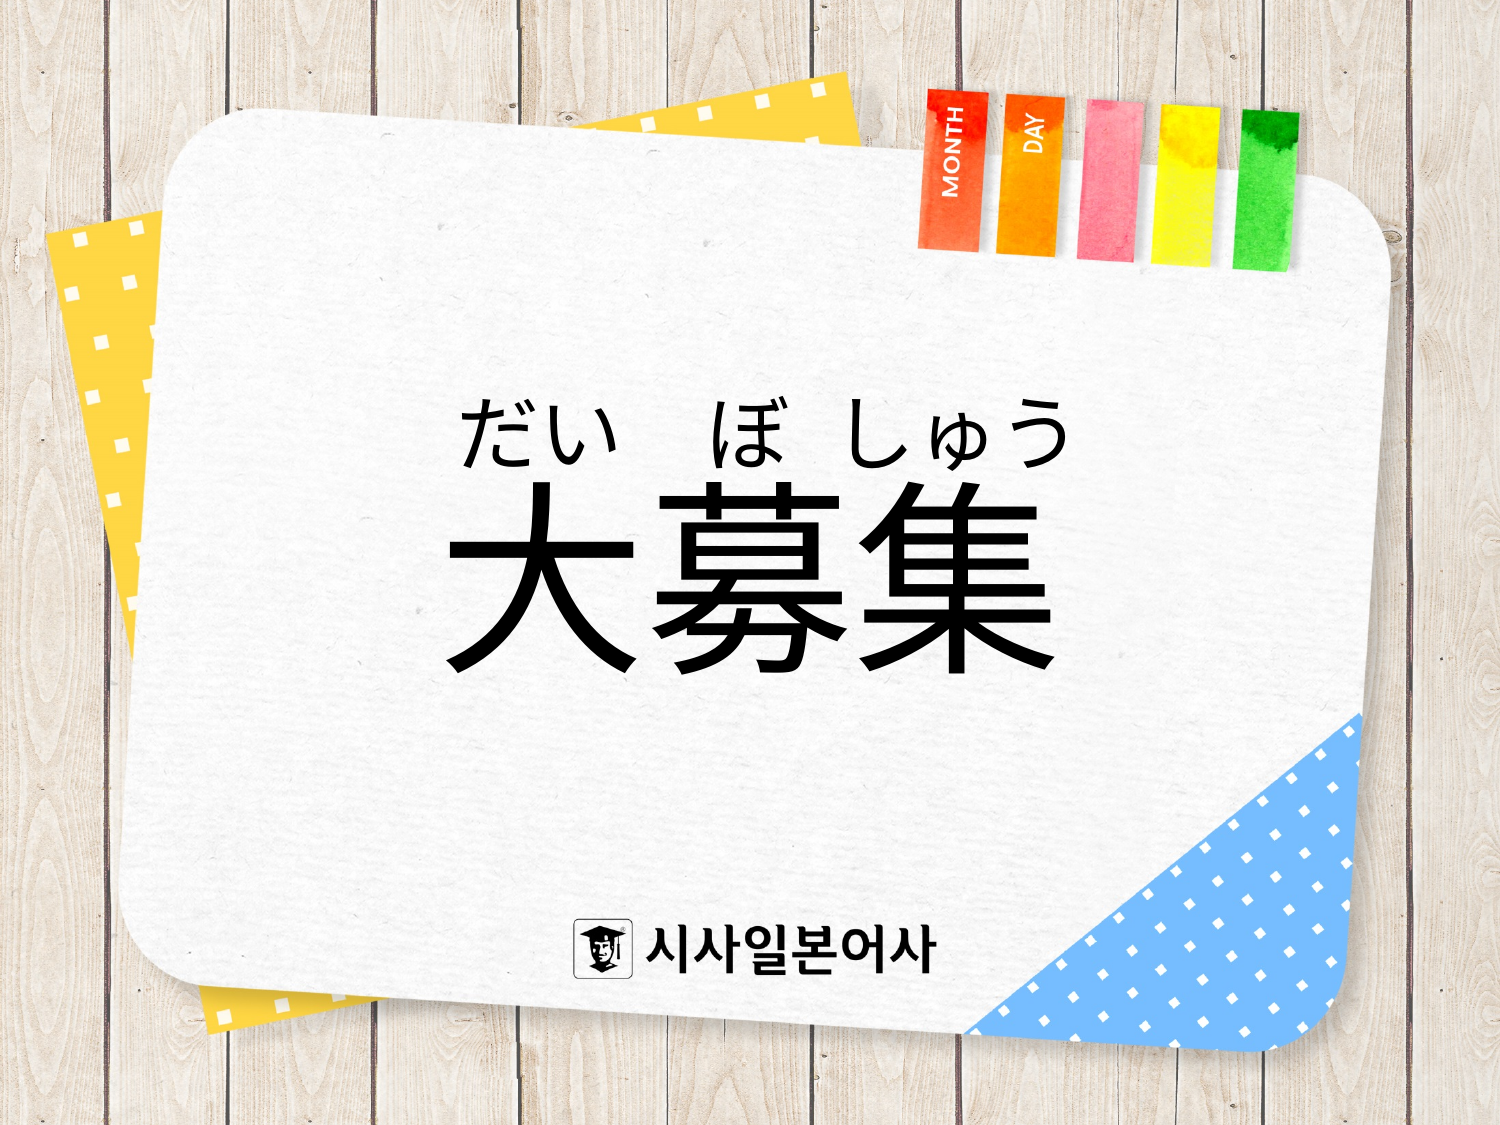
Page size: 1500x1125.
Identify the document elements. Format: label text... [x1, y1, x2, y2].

text_box ぼ [691, 373, 805, 489]
text_box しゅう [817, 373, 1097, 489]
text_box だい [441, 373, 638, 489]
picture [0, 0, 1500, 1125]
title 大募集 [75, 338, 1425, 811]
